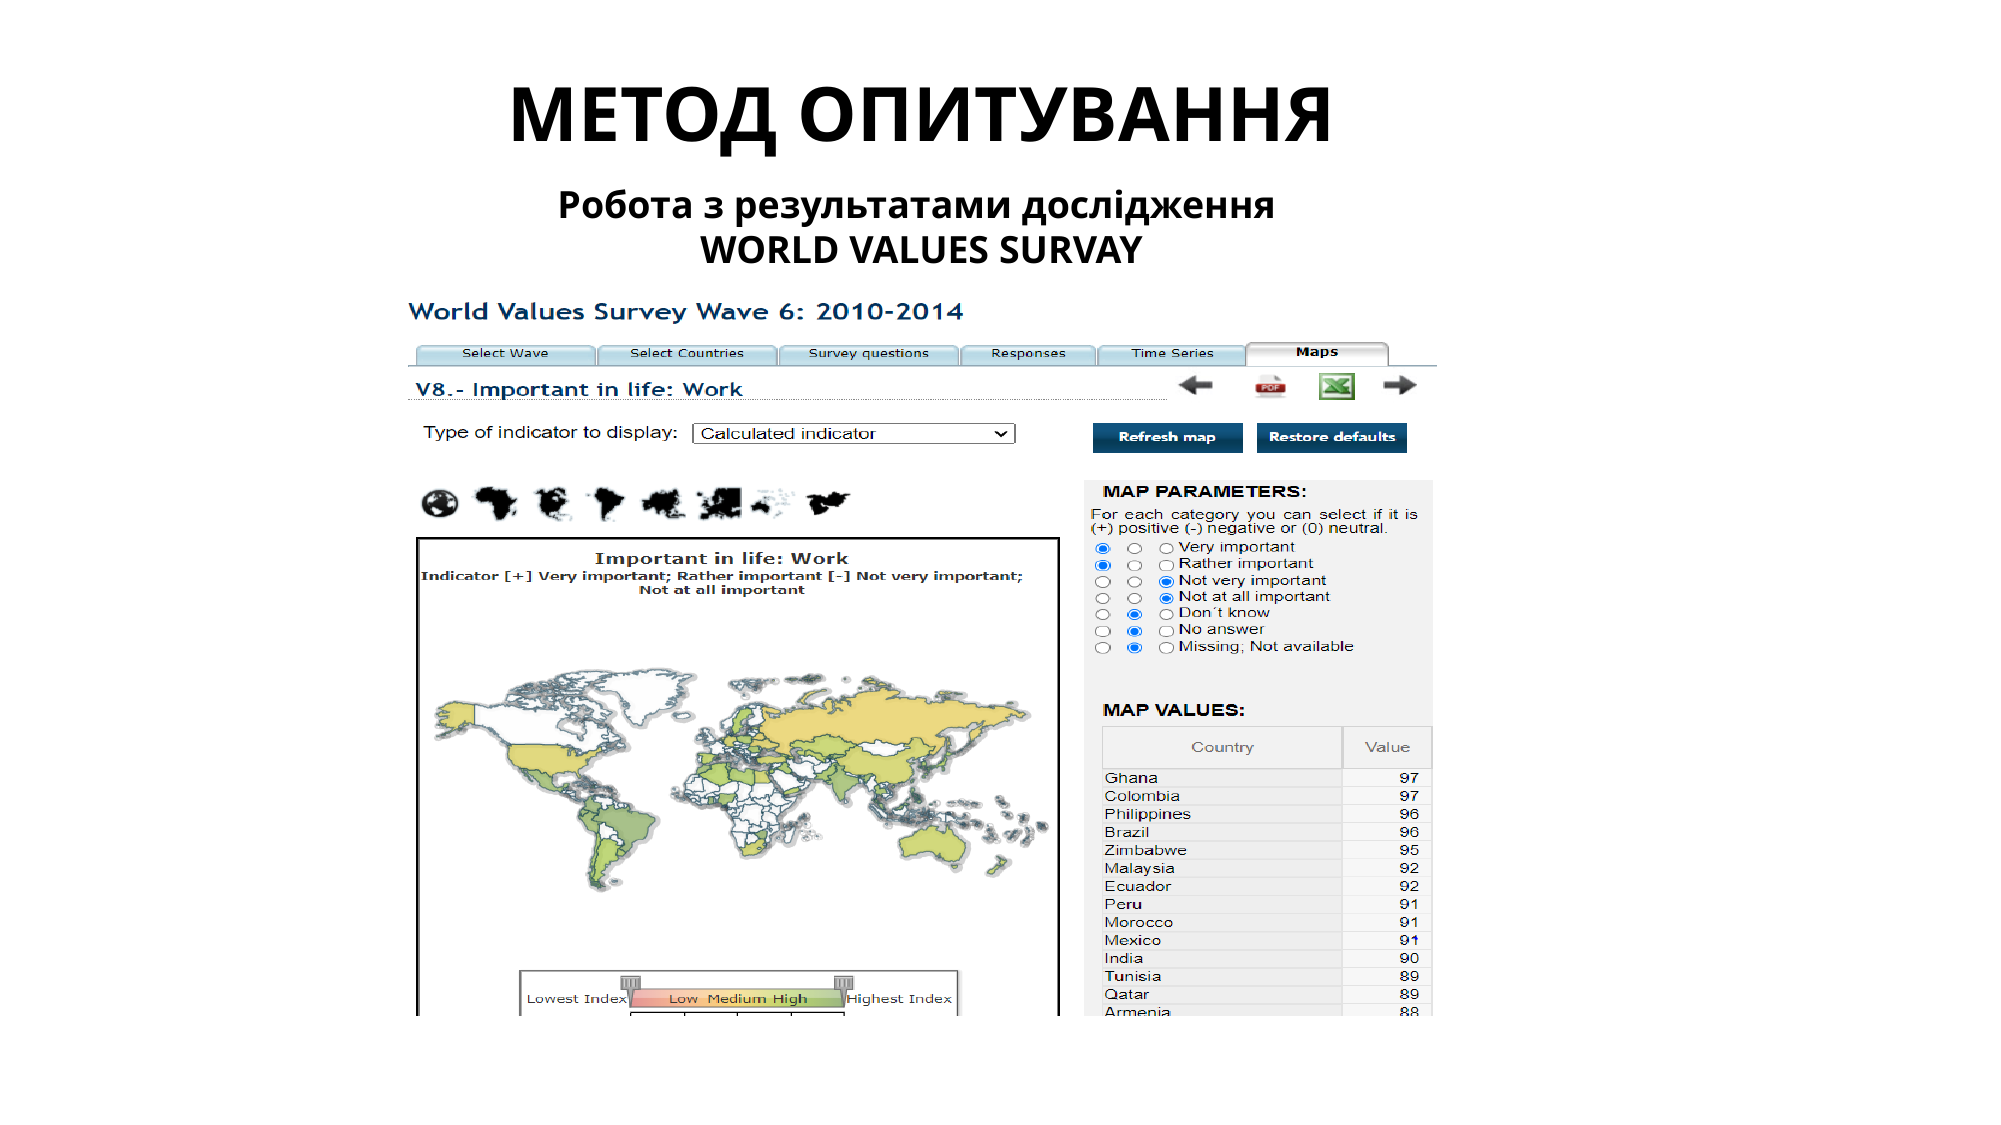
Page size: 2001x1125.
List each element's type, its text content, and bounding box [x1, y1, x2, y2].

picture [378, 292, 1445, 1016]
text_box МЕТОД ОПИТУВАННЯ Робота з результатами дослідження WORLD VALUES SURVAY [273, 58, 1571, 324]
